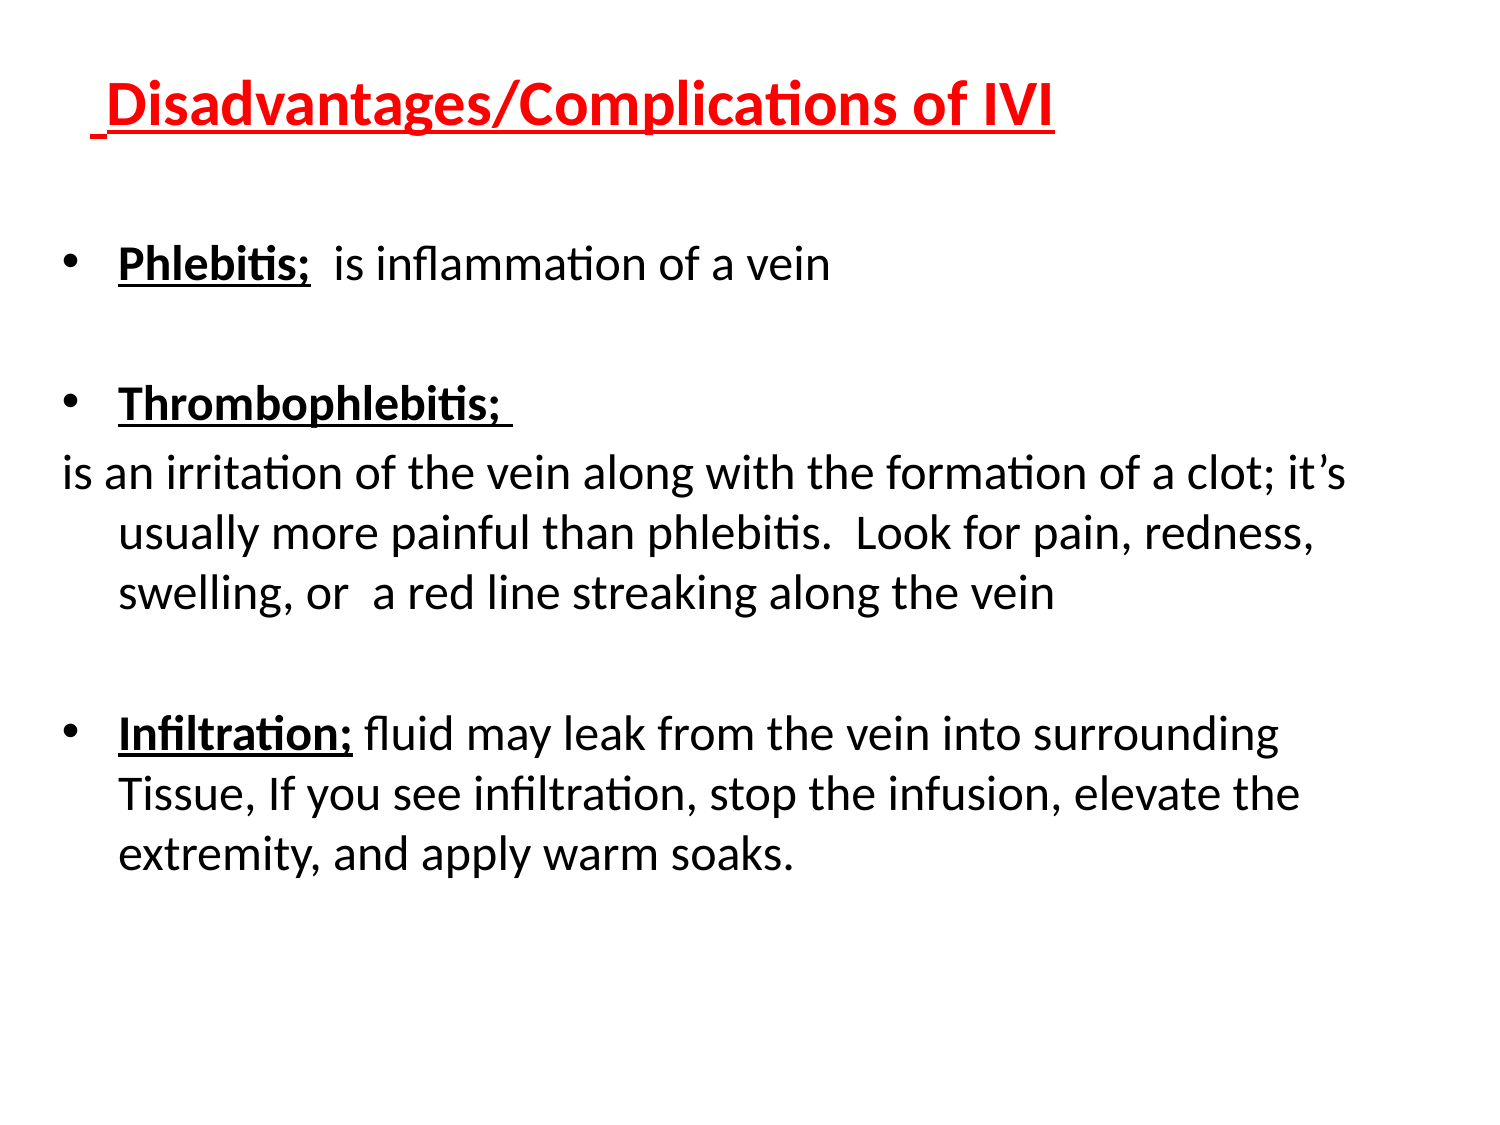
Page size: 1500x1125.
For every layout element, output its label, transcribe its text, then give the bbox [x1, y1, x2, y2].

title Disadvantages/Complications of IVI [75, 45, 1425, 233]
list Phlebitis; is inflammation of a vein Thrombophlebitis; is an irritation of the vein along with the formation of a clot; it’s usually more painful than phlebitis. Look for pain, redness, swelling, or a red line streaking along the vein Infiltration; fluid may leak from the vein into surrounding Tissue, If you see infiltration, stop the infusion, elevate the extremity, and apply warm soaks. [46, 222, 1397, 966]
